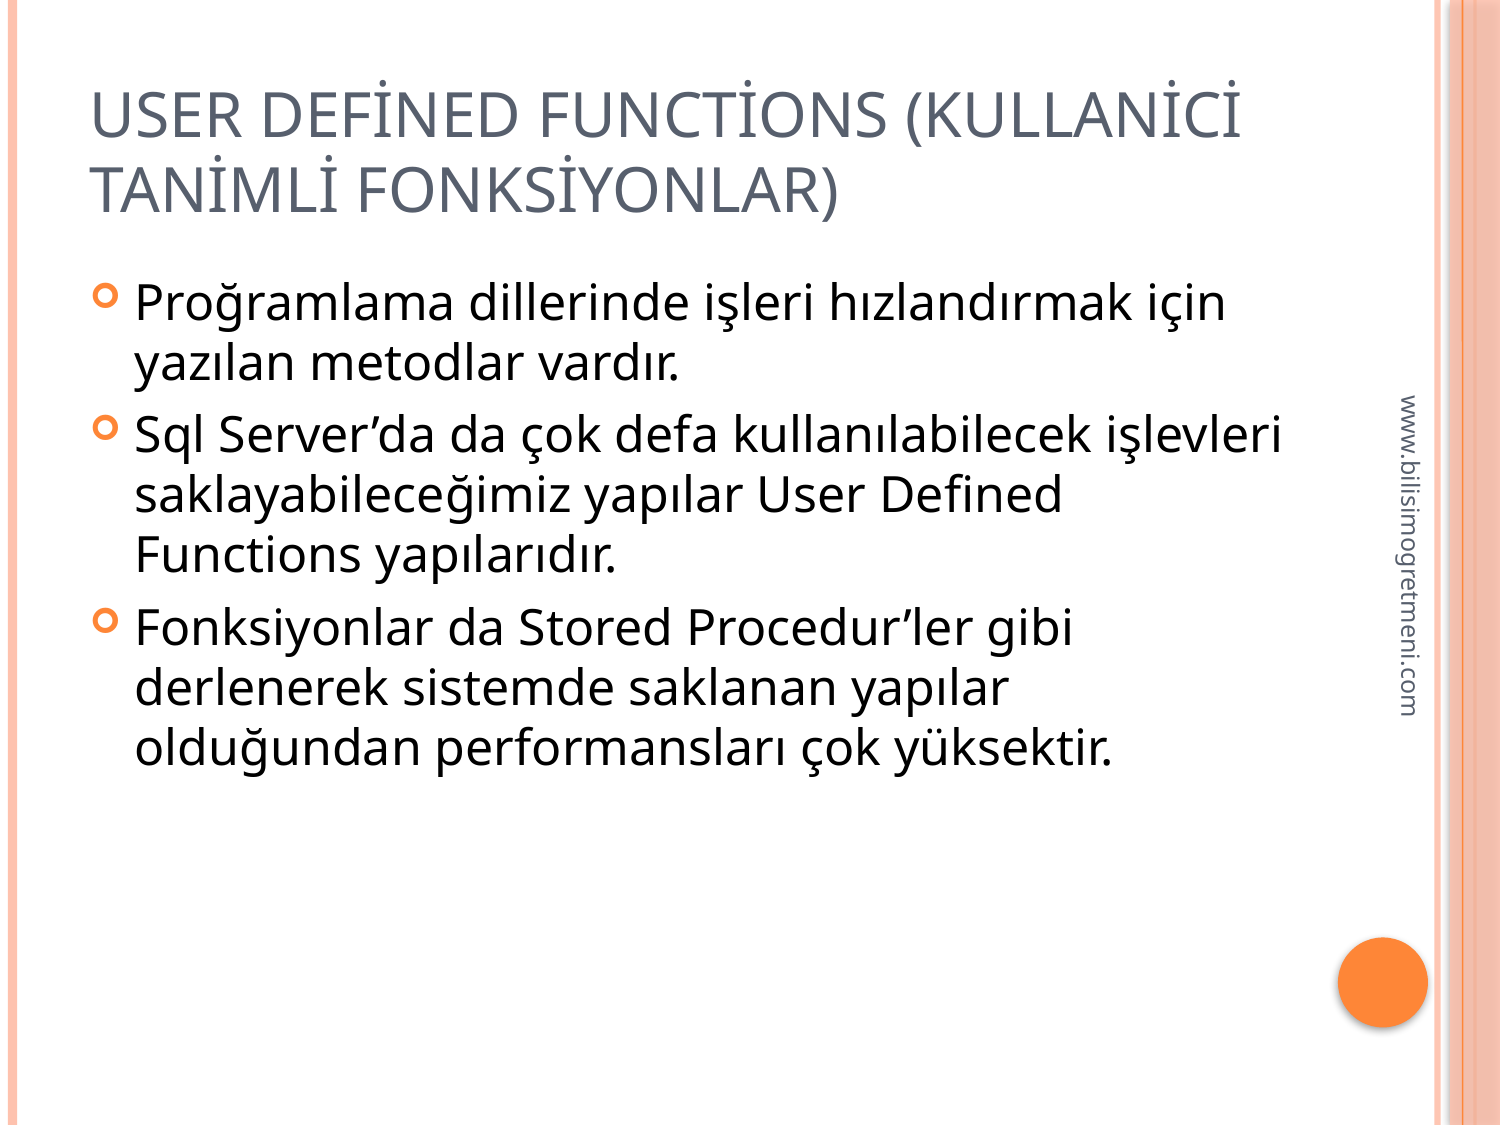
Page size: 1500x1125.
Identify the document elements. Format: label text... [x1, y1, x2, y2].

title User defined functions (kullanici tanimli fonksiyonlar) [75, 45, 1300, 233]
footer www.bilisimogretmeni.com [1379, 380, 1440, 906]
list Proğramlama dillerinde işleri hızlandırmak için yazılan metodlar vardır. Sql Server’da da çok defa kullanılabilecek işlevleri saklayabileceğimiz yapılar User Defined Functions yapılarıdır. Fonksiyonlar da Stored Procedur’ler gibi derlenerek sistemde saklanan yapılar olduğundan performansları çok yüksektir. [75, 262, 1300, 953]
